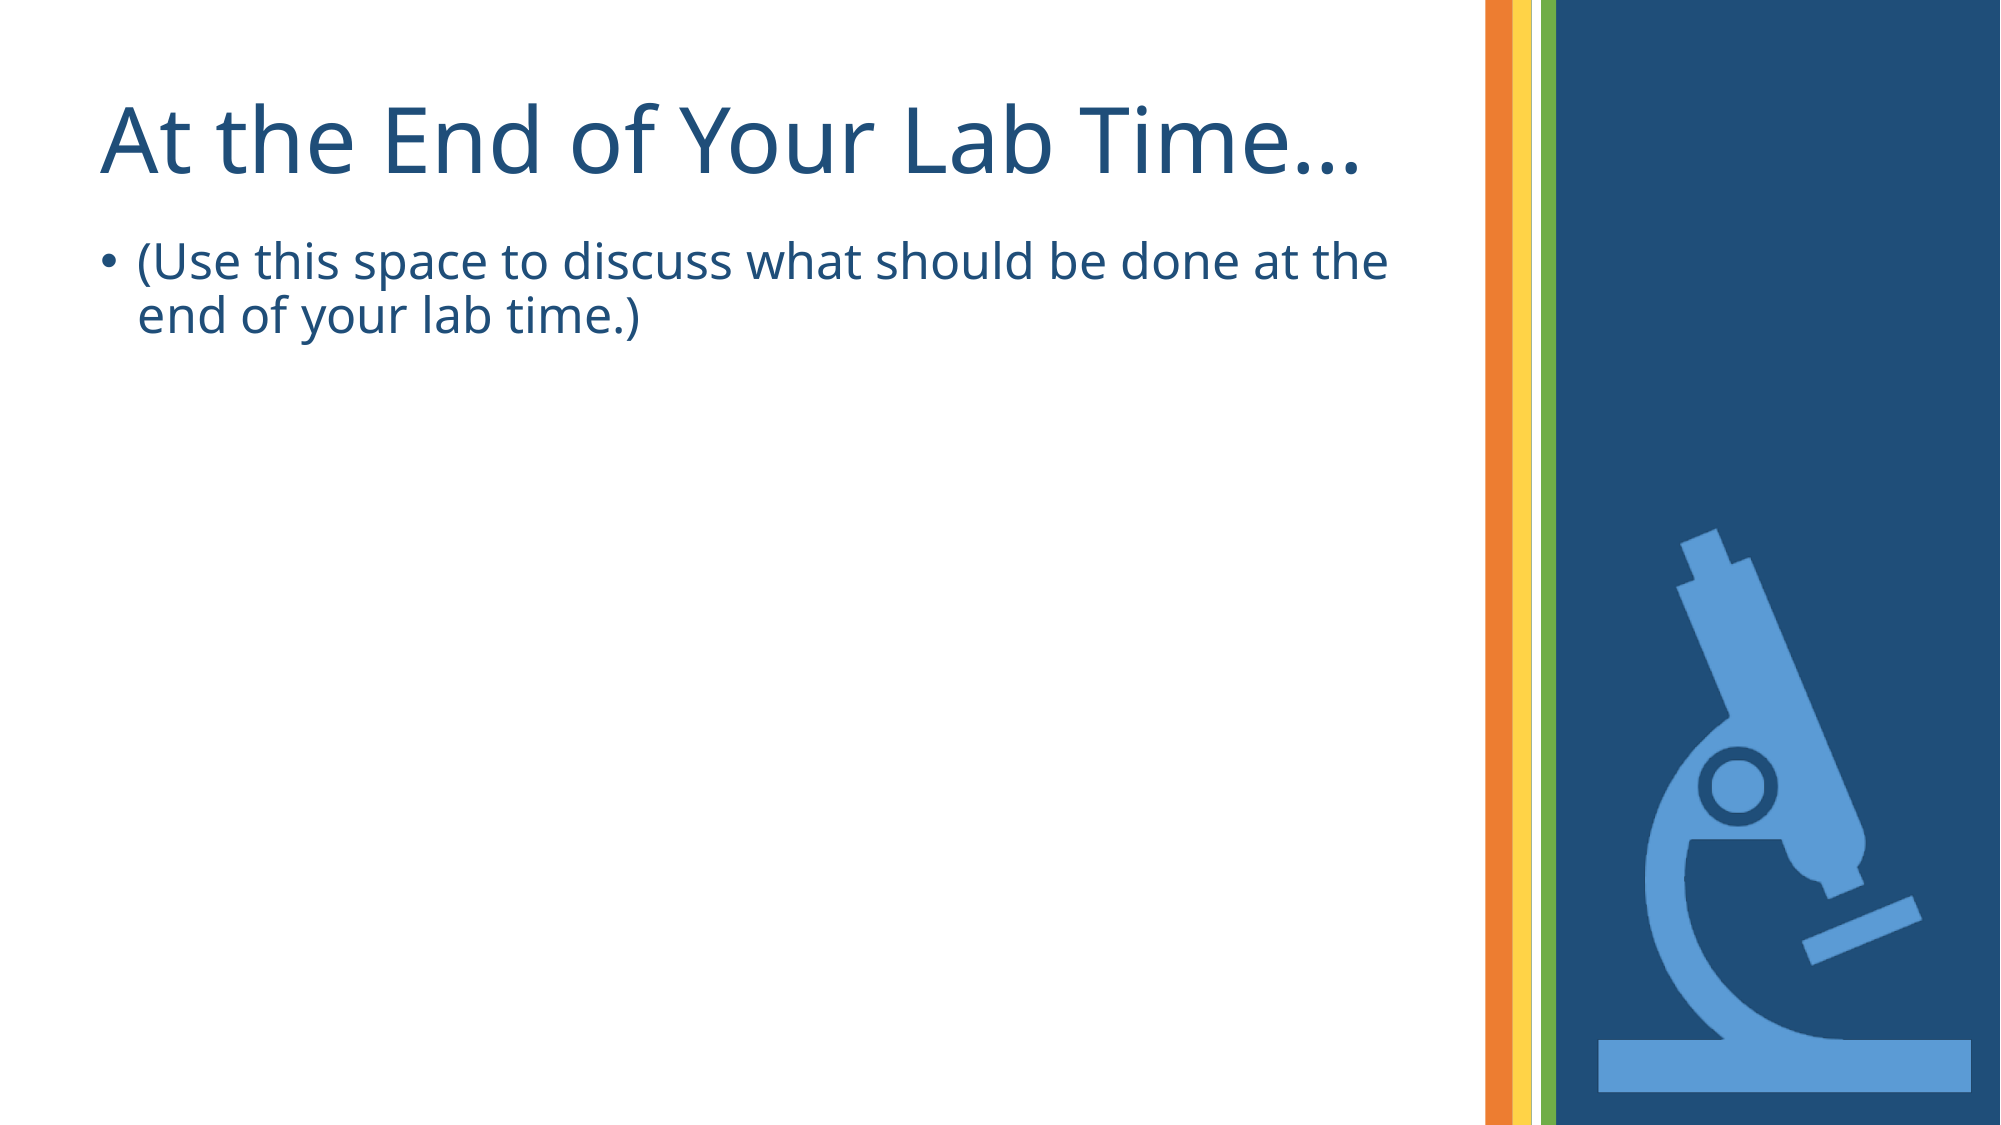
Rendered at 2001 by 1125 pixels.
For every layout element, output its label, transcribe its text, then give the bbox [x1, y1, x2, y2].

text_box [1465, 0, 2000, 1125]
list (Use this space to discuss what should be done at the end of your lab time.) [85, 228, 1460, 943]
title At the End of Your Lab Time… [85, 59, 1460, 228]
